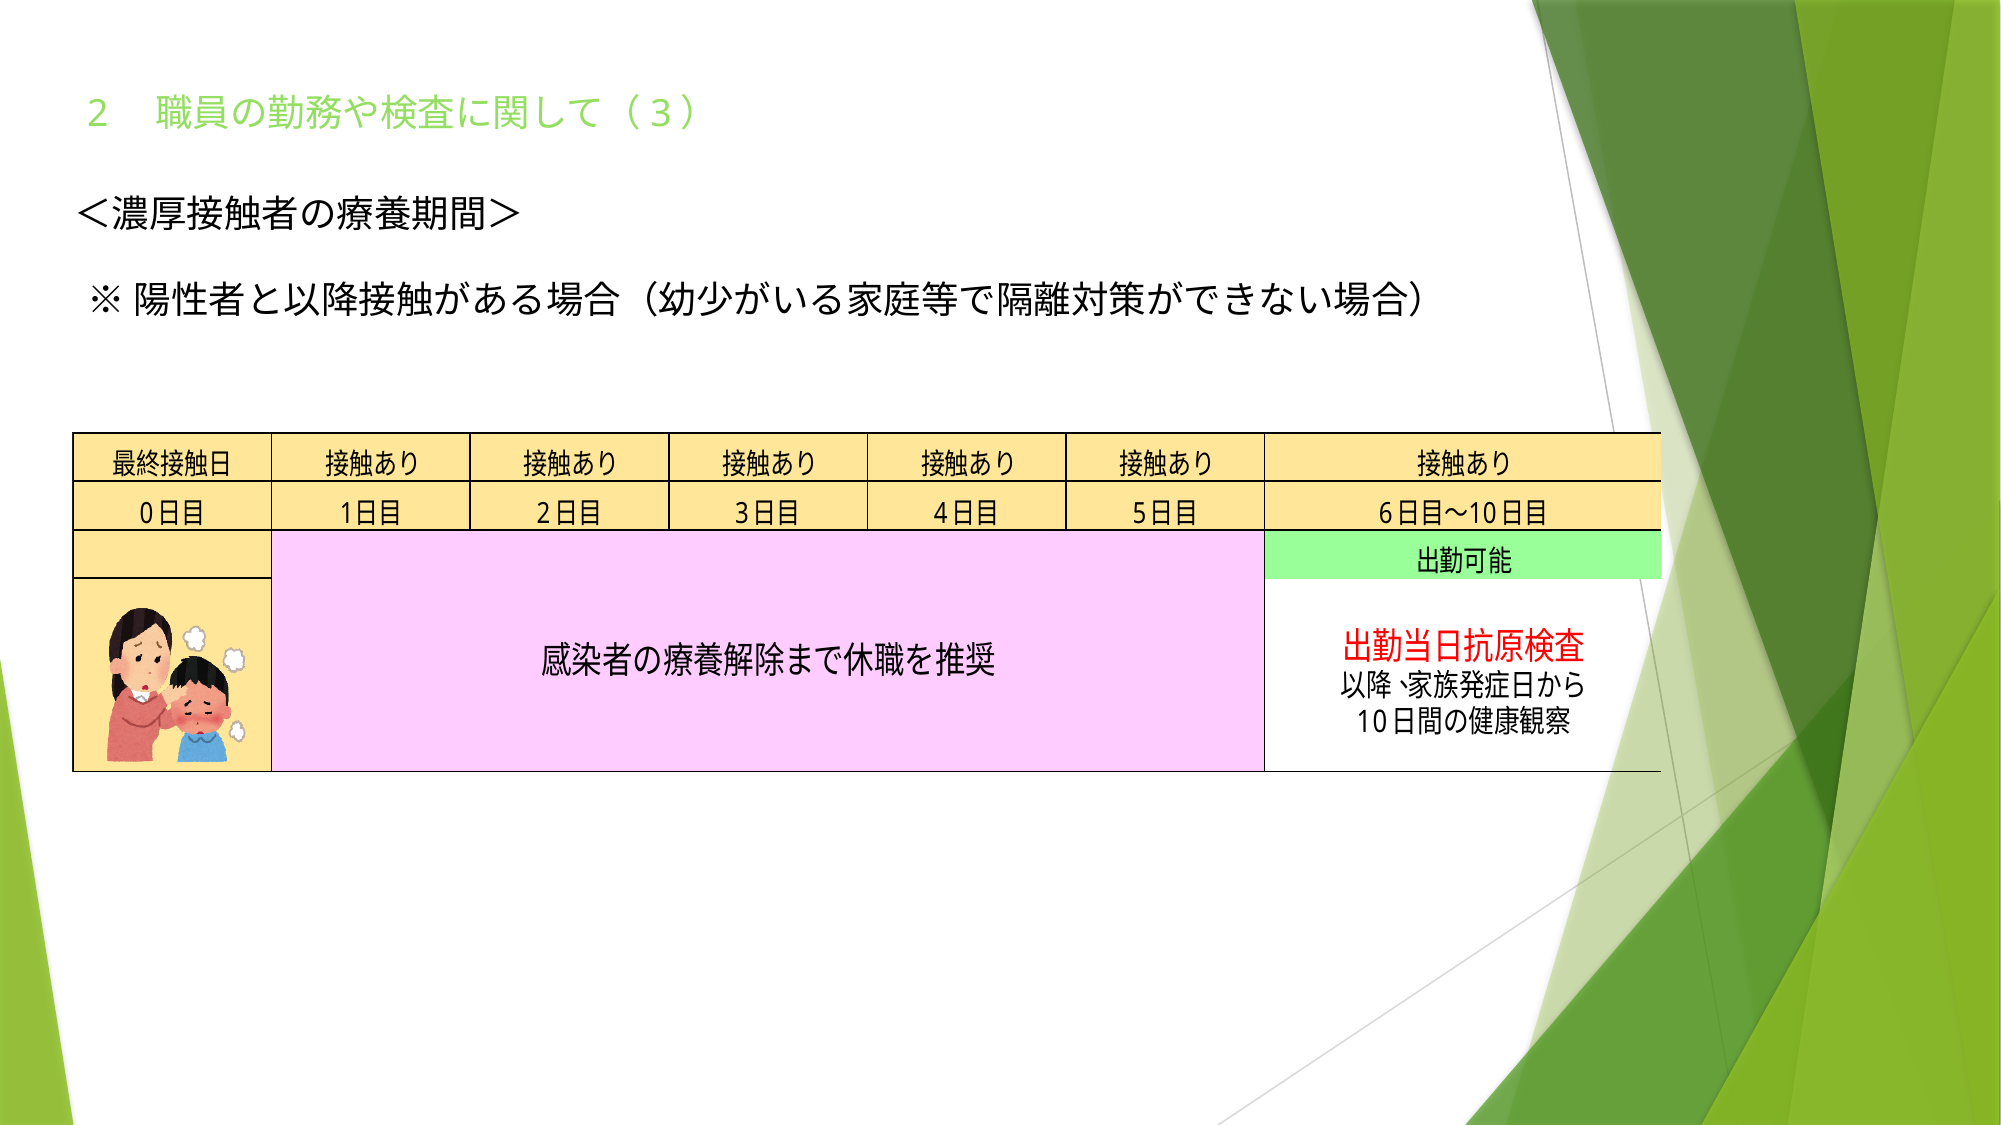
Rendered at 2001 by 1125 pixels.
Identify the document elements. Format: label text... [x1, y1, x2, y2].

text_box 2 職員の勤務や検査に関して（3） [72, 81, 1074, 142]
text_box ＜濃厚接触者の療養期間＞ [59, 182, 1061, 243]
picture [71, 431, 1664, 774]
text_box ※陽性者と以降接触がある場合（幼少がいる家庭等で隔離対策ができない場合） [72, 268, 1513, 329]
